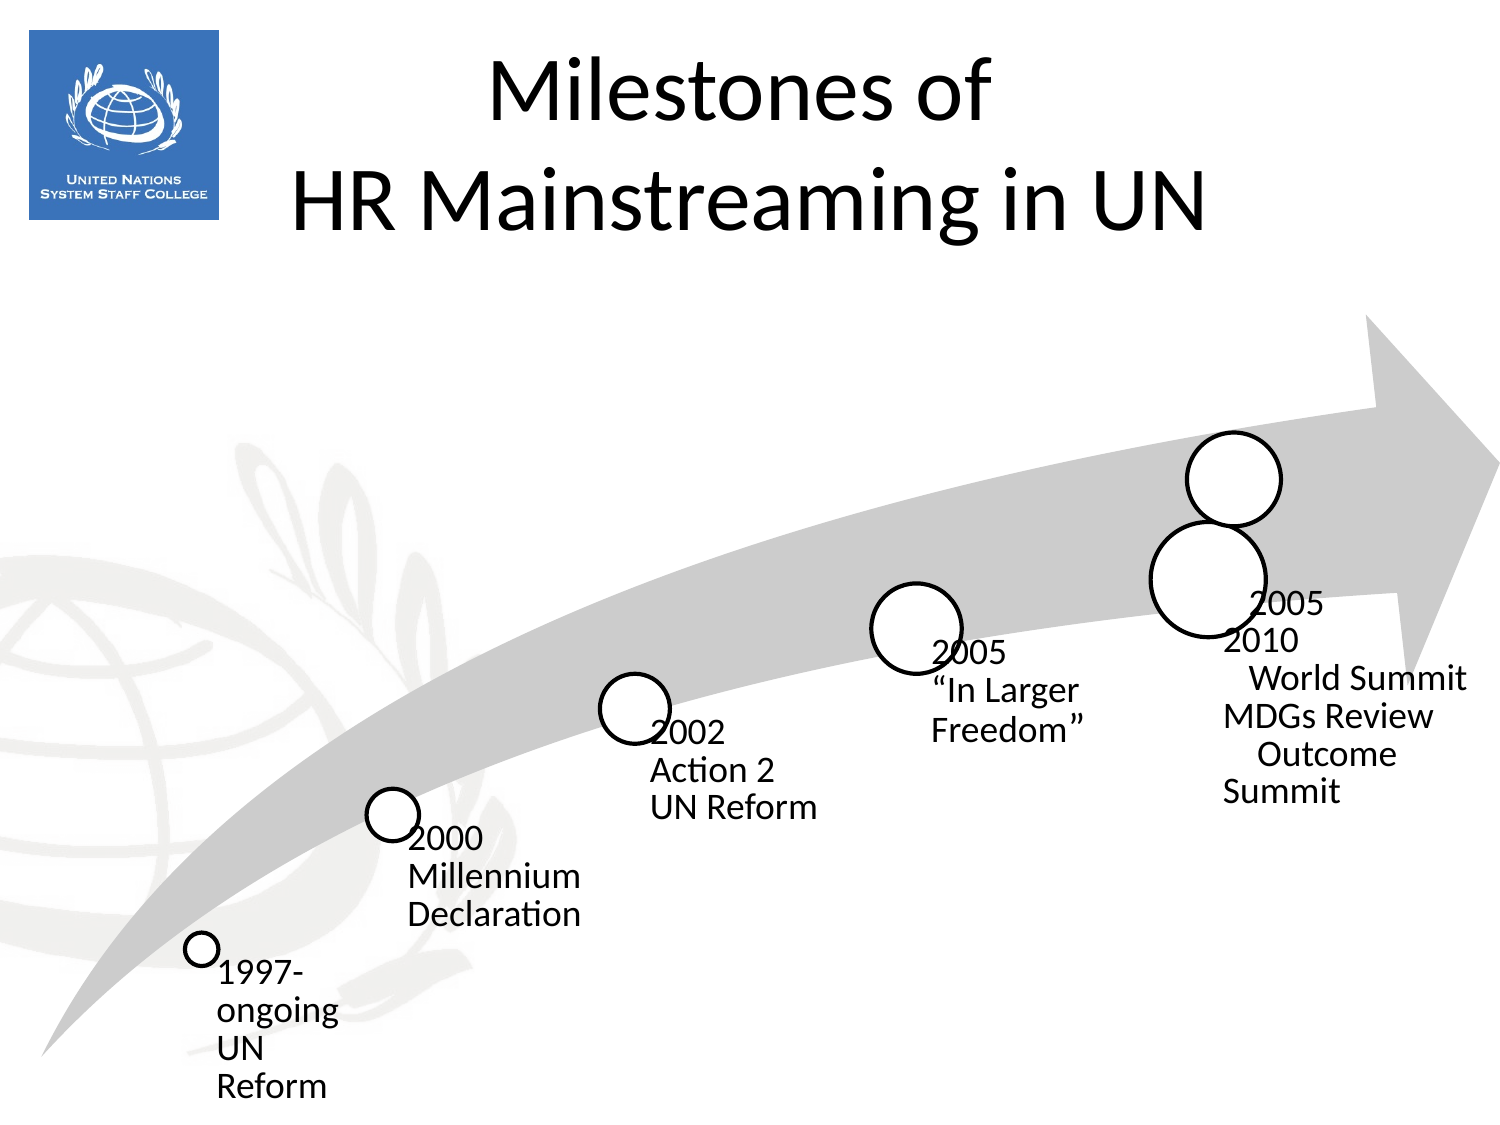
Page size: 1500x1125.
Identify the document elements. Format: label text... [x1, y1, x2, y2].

picture [29, 30, 219, 220]
title Milestones of HR Mainstreaming in UN [74, 44, 1426, 233]
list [41, 314, 1500, 1058]
